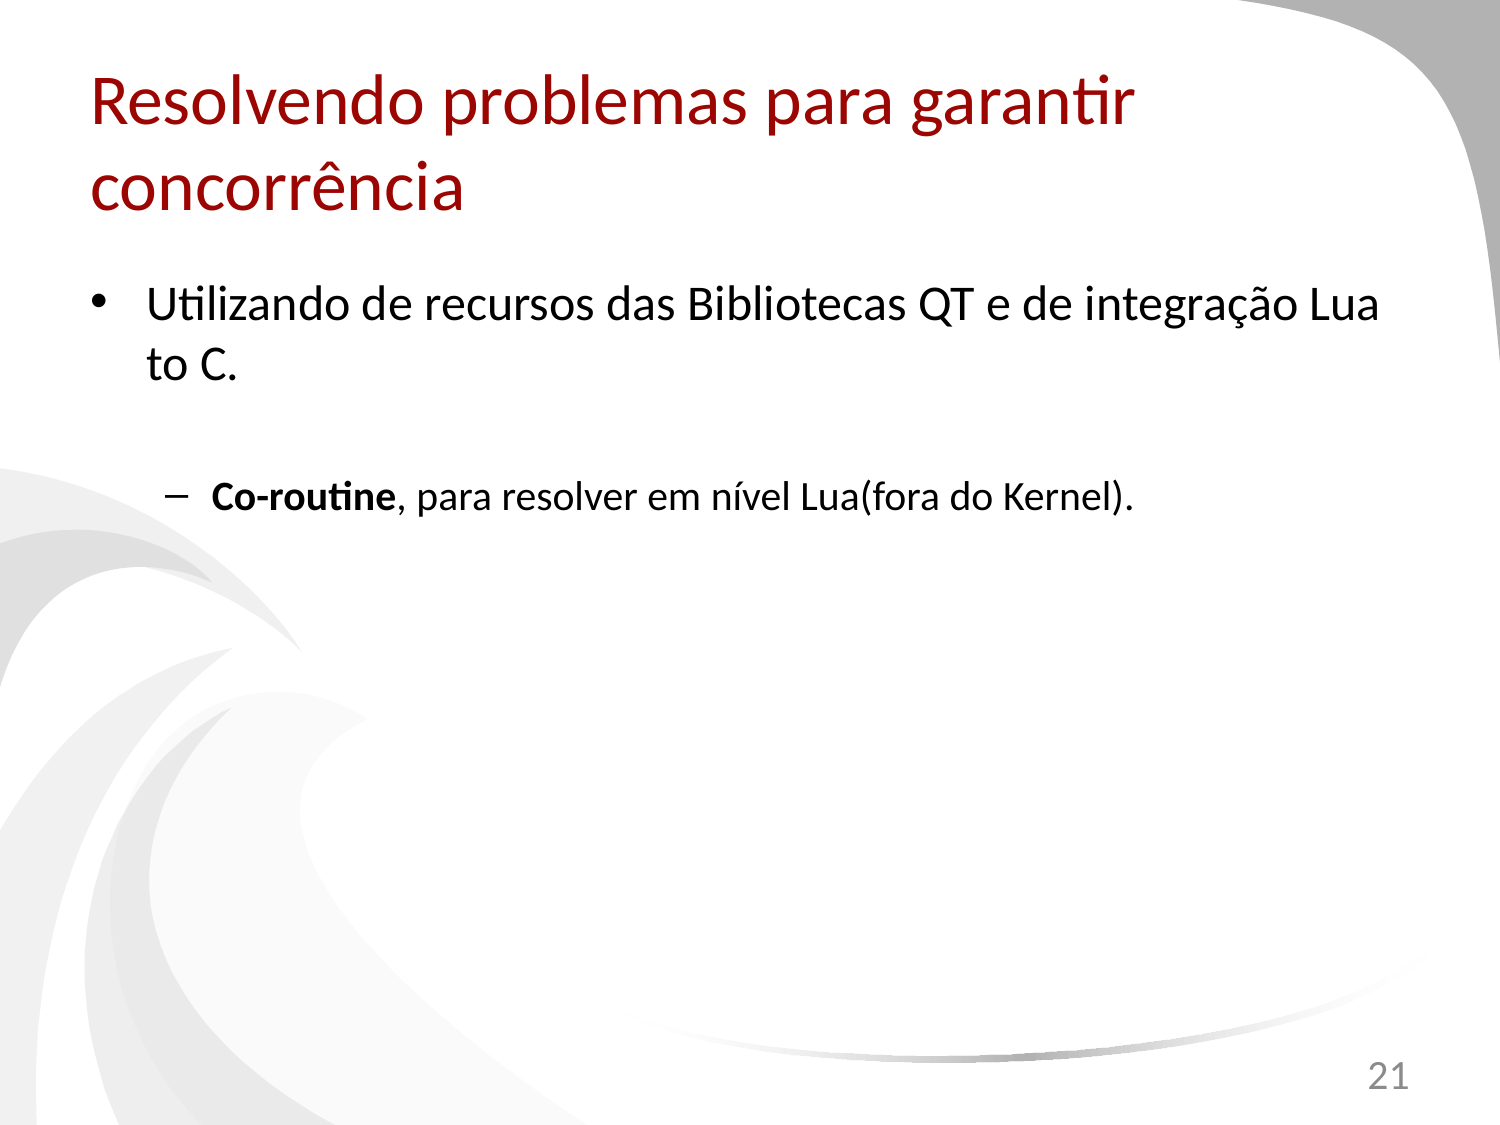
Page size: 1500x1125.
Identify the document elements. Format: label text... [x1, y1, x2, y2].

slide_number 21 [1074, 1042, 1425, 1103]
title Resolvendo problemas para garantir concorrência [75, 45, 1425, 233]
list Utilizando de recursos das Bibliotecas QT e de integração Lua to C. Co-routine, para resolver em nível Lua(fora do Kernel). [75, 262, 1425, 1005]
